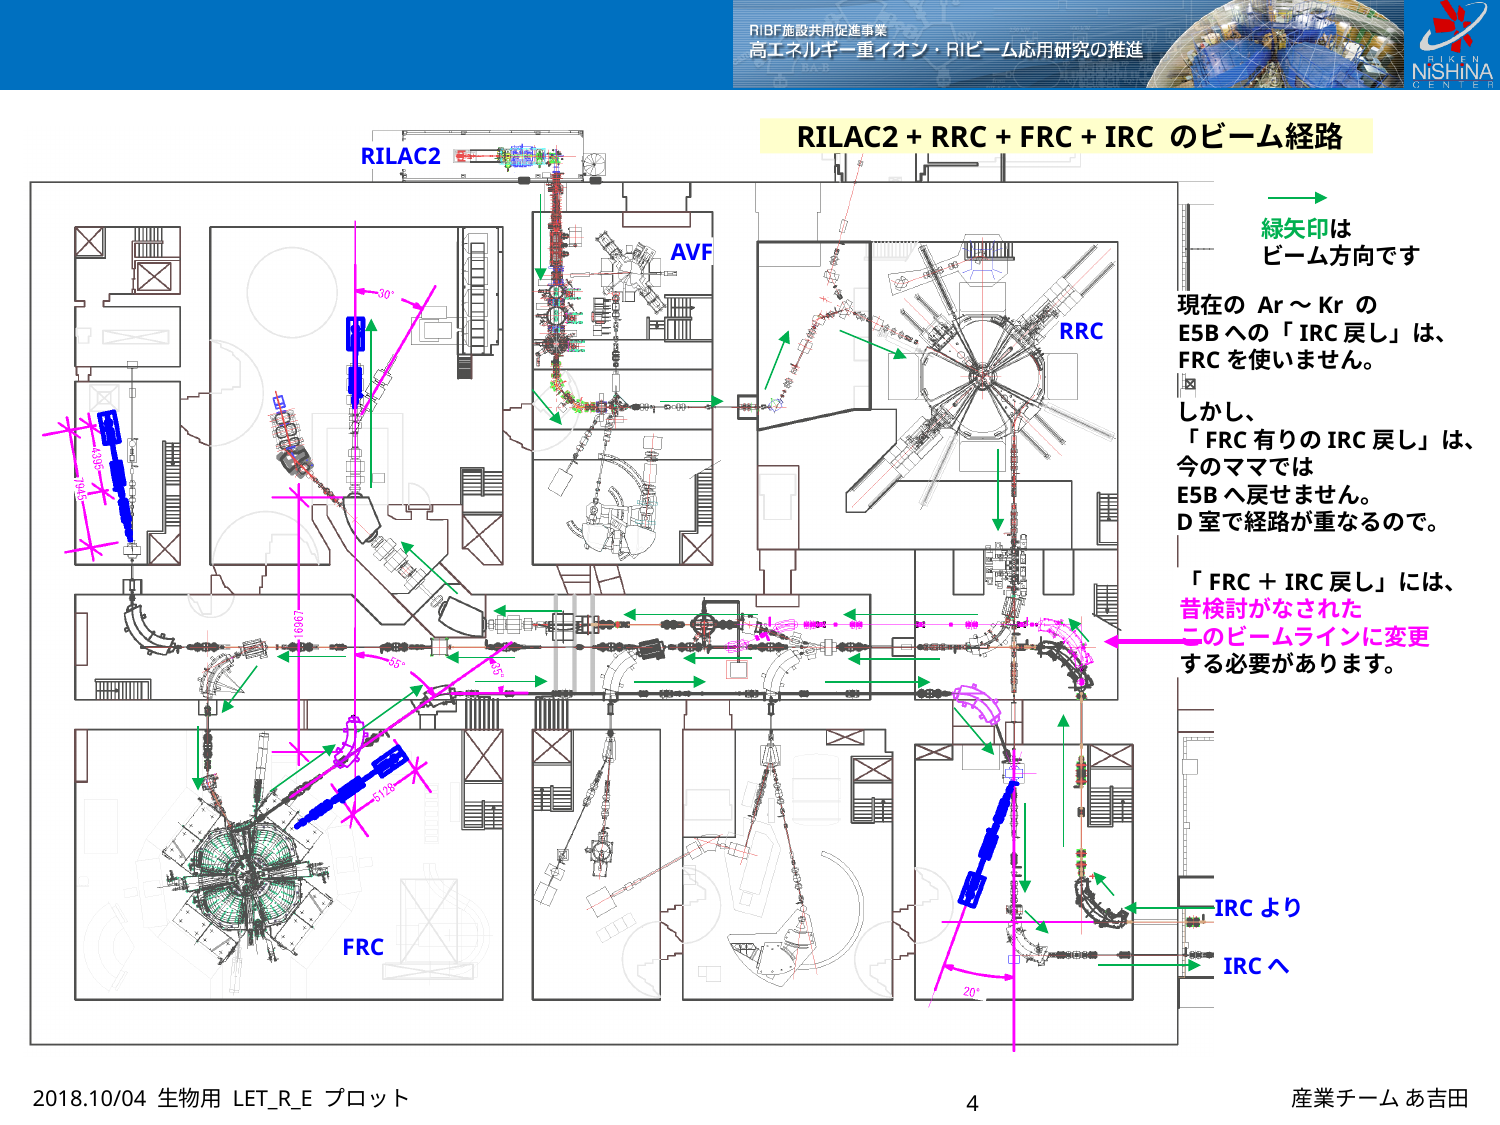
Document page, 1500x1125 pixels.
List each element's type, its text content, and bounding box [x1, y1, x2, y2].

text_box IRCへ [1223, 951, 1291, 979]
footer 産業チーム あ吉田 [1009, 1081, 1486, 1114]
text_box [269, 744, 337, 792]
text_box 緑矢印は ビーム方向です [1255, 214, 1428, 270]
text_box RILAC2 + RRC + FRC + IRC のビーム経路 [760, 118, 1373, 154]
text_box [357, 684, 424, 733]
picture [733, 0, 1404, 88]
text_box IRCより [1218, 893, 1305, 921]
text_box しかし、 「FRC有りのIRC戻し」は、 今のママでは E5Bへ戻せません。 D室で経路が重なるので。 [1218, 397, 1494, 536]
picture [23, 126, 1214, 1057]
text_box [1093, 871, 1115, 896]
picture [1413, 0, 1493, 88]
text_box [764, 330, 789, 390]
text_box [221, 665, 258, 714]
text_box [1024, 910, 1049, 934]
text_box 「FRC＋IRC戻し」には、 昔検討がなされた このビームラインに変更 する必要があります。 [1218, 567, 1474, 678]
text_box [531, 389, 562, 426]
slide_number 4 [643, 1081, 994, 1114]
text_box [953, 707, 995, 756]
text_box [839, 330, 908, 359]
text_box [1068, 617, 1089, 642]
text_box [400, 541, 458, 594]
text_box 現在の Ar～Kr の E5Bへの「IRC戻し」は、 FRCを使いません。 [1218, 290, 1465, 374]
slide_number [17, 1081, 621, 1114]
